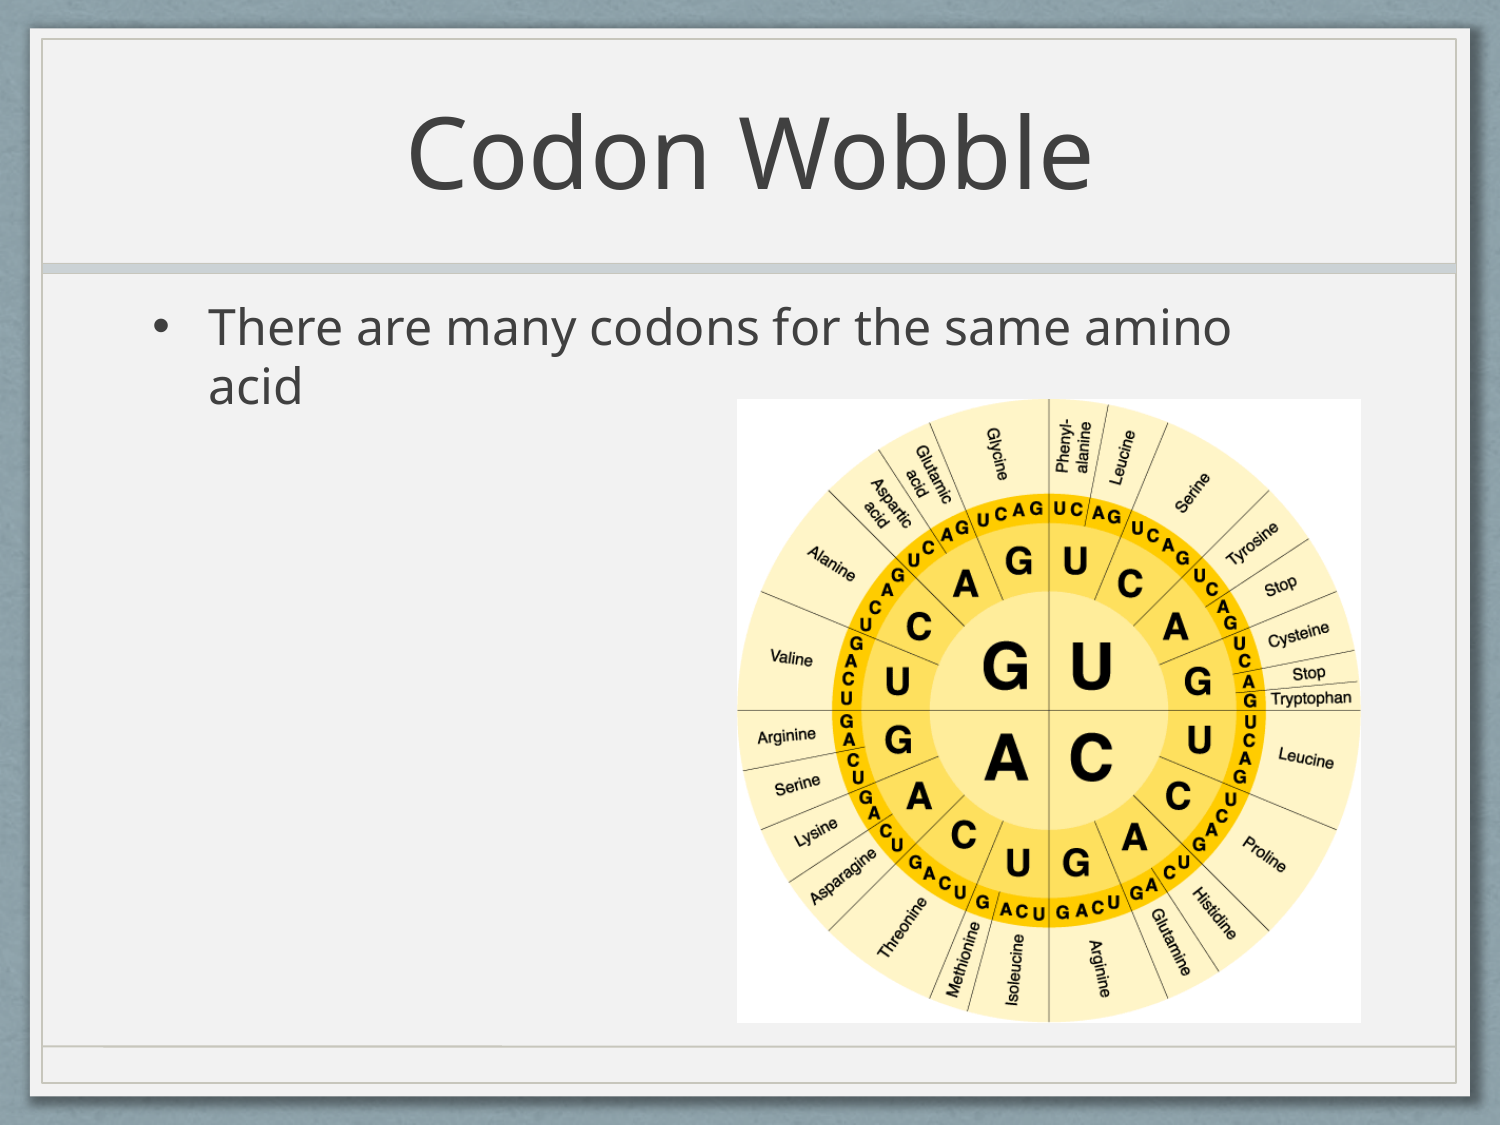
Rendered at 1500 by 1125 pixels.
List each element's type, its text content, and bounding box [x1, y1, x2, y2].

list There are many codons for the same amino acid [137, 287, 1343, 933]
title Codon Wobble [147, 40, 1353, 260]
picture [736, 399, 1362, 1024]
